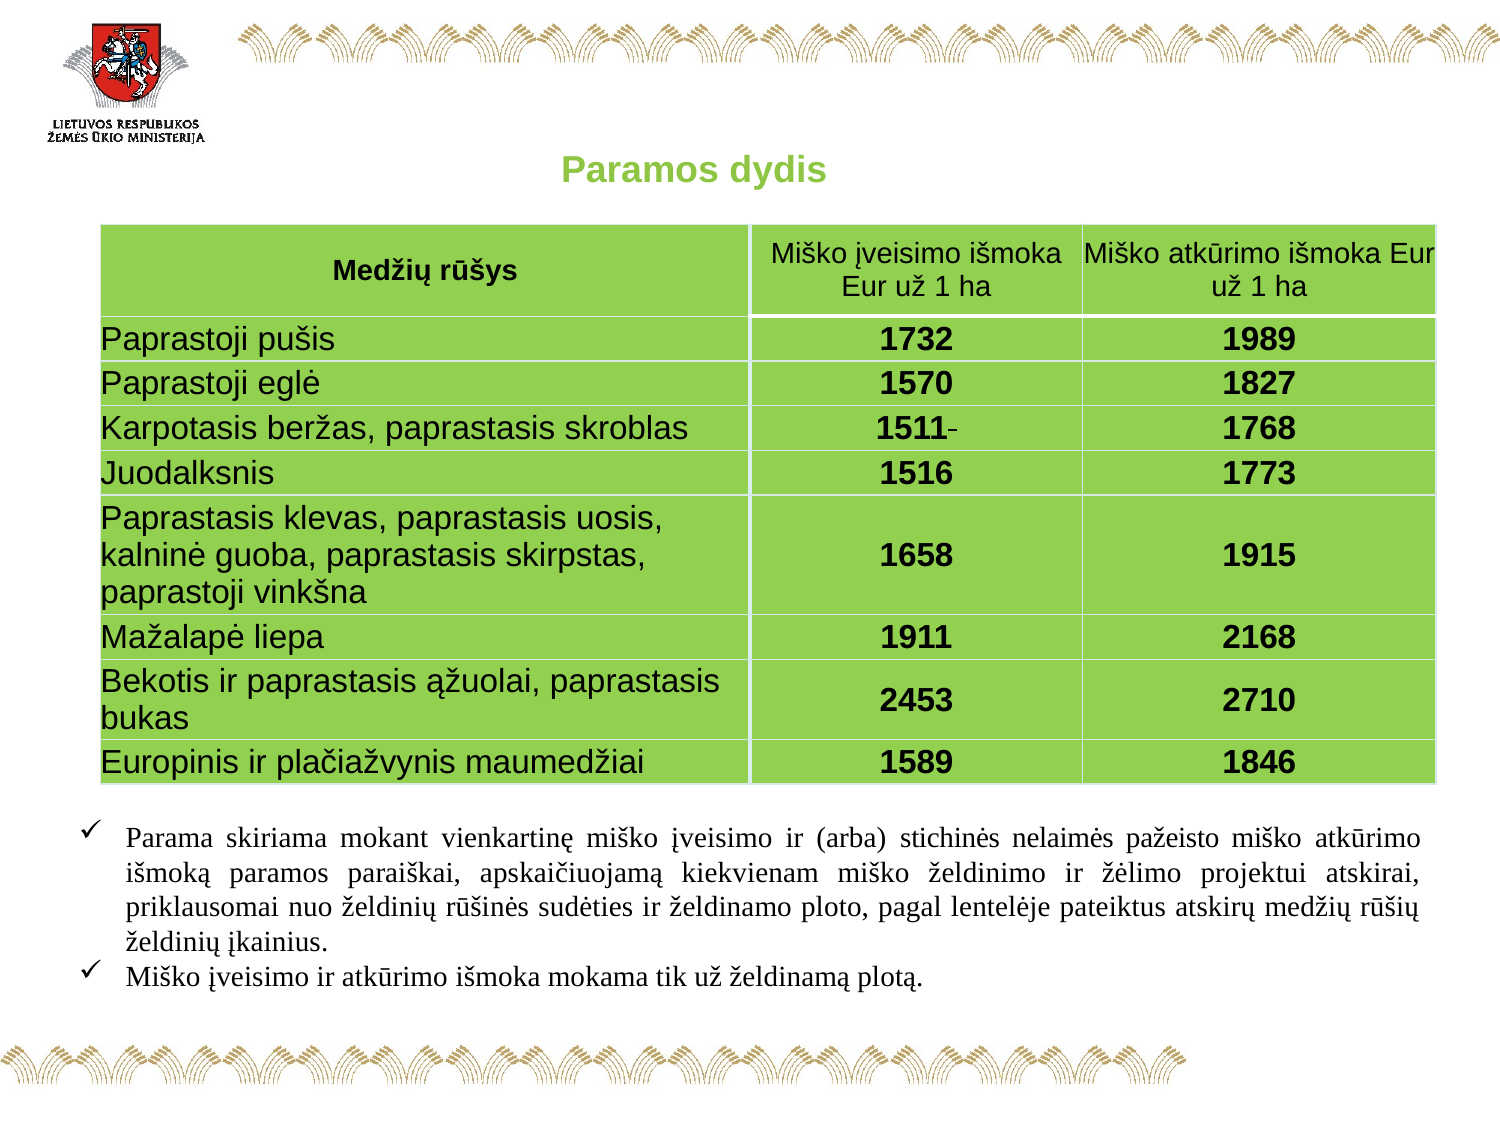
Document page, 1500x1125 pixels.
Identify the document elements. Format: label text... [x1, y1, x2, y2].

text_box Parama skiriama mokant vienkartinę miško įveisimo ir (arba) stichinės nelaimės pažeisto miško atkūrimo išmoką paramos paraiškai, apskaičiuojamą kiekvienam miško želdinimo ir žėlimo projektui atskirai, priklausomai nuo želdinių rūšinės sudėties ir želdinamo ploto, pagal lentelėje pateiktus atskirų medžių rūšių želdinių įkainius. Miško įveisimo ir atkūrimo išmoka mokama tik už želdinamą plotą. [64, 810, 1436, 1000]
table_cell 2710 [1083, 660, 1435, 739]
table_cell 1846 [1083, 740, 1435, 783]
picture [0, 0, 1500, 1125]
table_cell Paprastoji eglė [101, 362, 748, 405]
table_cell Europinis ir plačiažvynis maumedžiai [101, 740, 748, 783]
table_cell 1511 [752, 406, 1082, 450]
table_header Miško įveisimo išmoka Eur už 1 ha [752, 225, 1082, 314]
table_cell 1570 [752, 362, 1082, 405]
table_cell 1658 [752, 496, 1082, 614]
table_cell 1516 [752, 451, 1082, 494]
table_cell Paprastasis klevas, paprastasis uosis, kalninė guoba, paprastasis skirpstas, paprastoji vinkšna [101, 496, 748, 614]
table_cell Mažalapė liepa [101, 615, 748, 659]
text_box Paramos dydis [546, 137, 954, 198]
table_cell 2168 [1083, 615, 1435, 659]
table_cell Juodalksnis [101, 451, 748, 494]
table_cell Paprastoji pušis [101, 317, 748, 360]
table_header Medžių rūšys [101, 225, 748, 316]
table_cell 1915 [1083, 496, 1435, 614]
table_cell 1732 [752, 318, 1082, 360]
table_cell 1827 [1083, 362, 1435, 405]
table_cell 1589 [752, 740, 1082, 783]
table_cell Bekotis ir paprastasis ąžuolai, paprastasis bukas [101, 660, 748, 739]
table_header Miško atkūrimo išmoka Eur už 1 ha [1083, 225, 1435, 314]
table_cell 1768 [1083, 406, 1435, 450]
table_cell Karpotasis beržas, paprastasis skroblas [101, 406, 748, 450]
table_cell 2453 [752, 660, 1082, 739]
table_cell 1773 [1083, 451, 1435, 494]
table_cell 1911 [752, 615, 1082, 659]
table_cell 1989 [1083, 318, 1435, 360]
